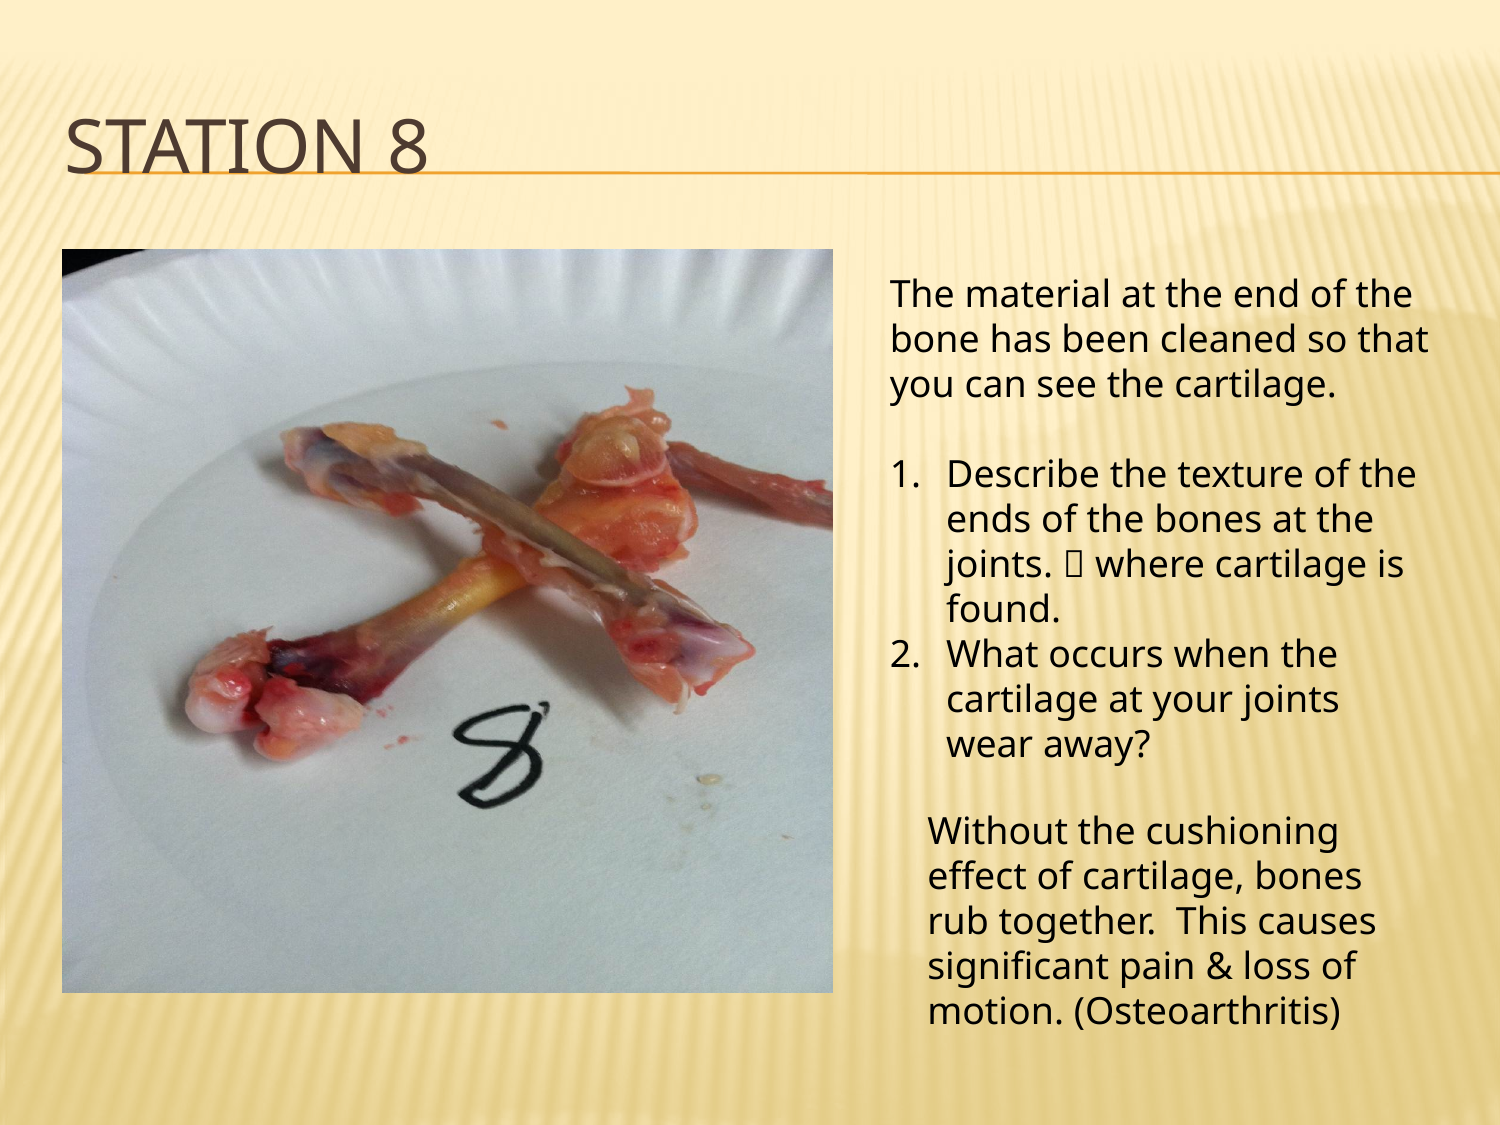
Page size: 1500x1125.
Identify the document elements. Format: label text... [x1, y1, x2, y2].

text_box Without the cushioning effect of cartilage, bones rub together. This causes significant pain & loss of motion. (Osteoarthritis) [912, 799, 1413, 1040]
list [62, 249, 834, 993]
title Station 8 [50, 75, 1475, 213]
text_box The material at the end of the bone has been cleaned so that you can see the cartilage. Describe the texture of the ends of the bones at the joints.  where cartilage is found. What occurs when the cartilage at your joints wear away? [875, 262, 1450, 773]
